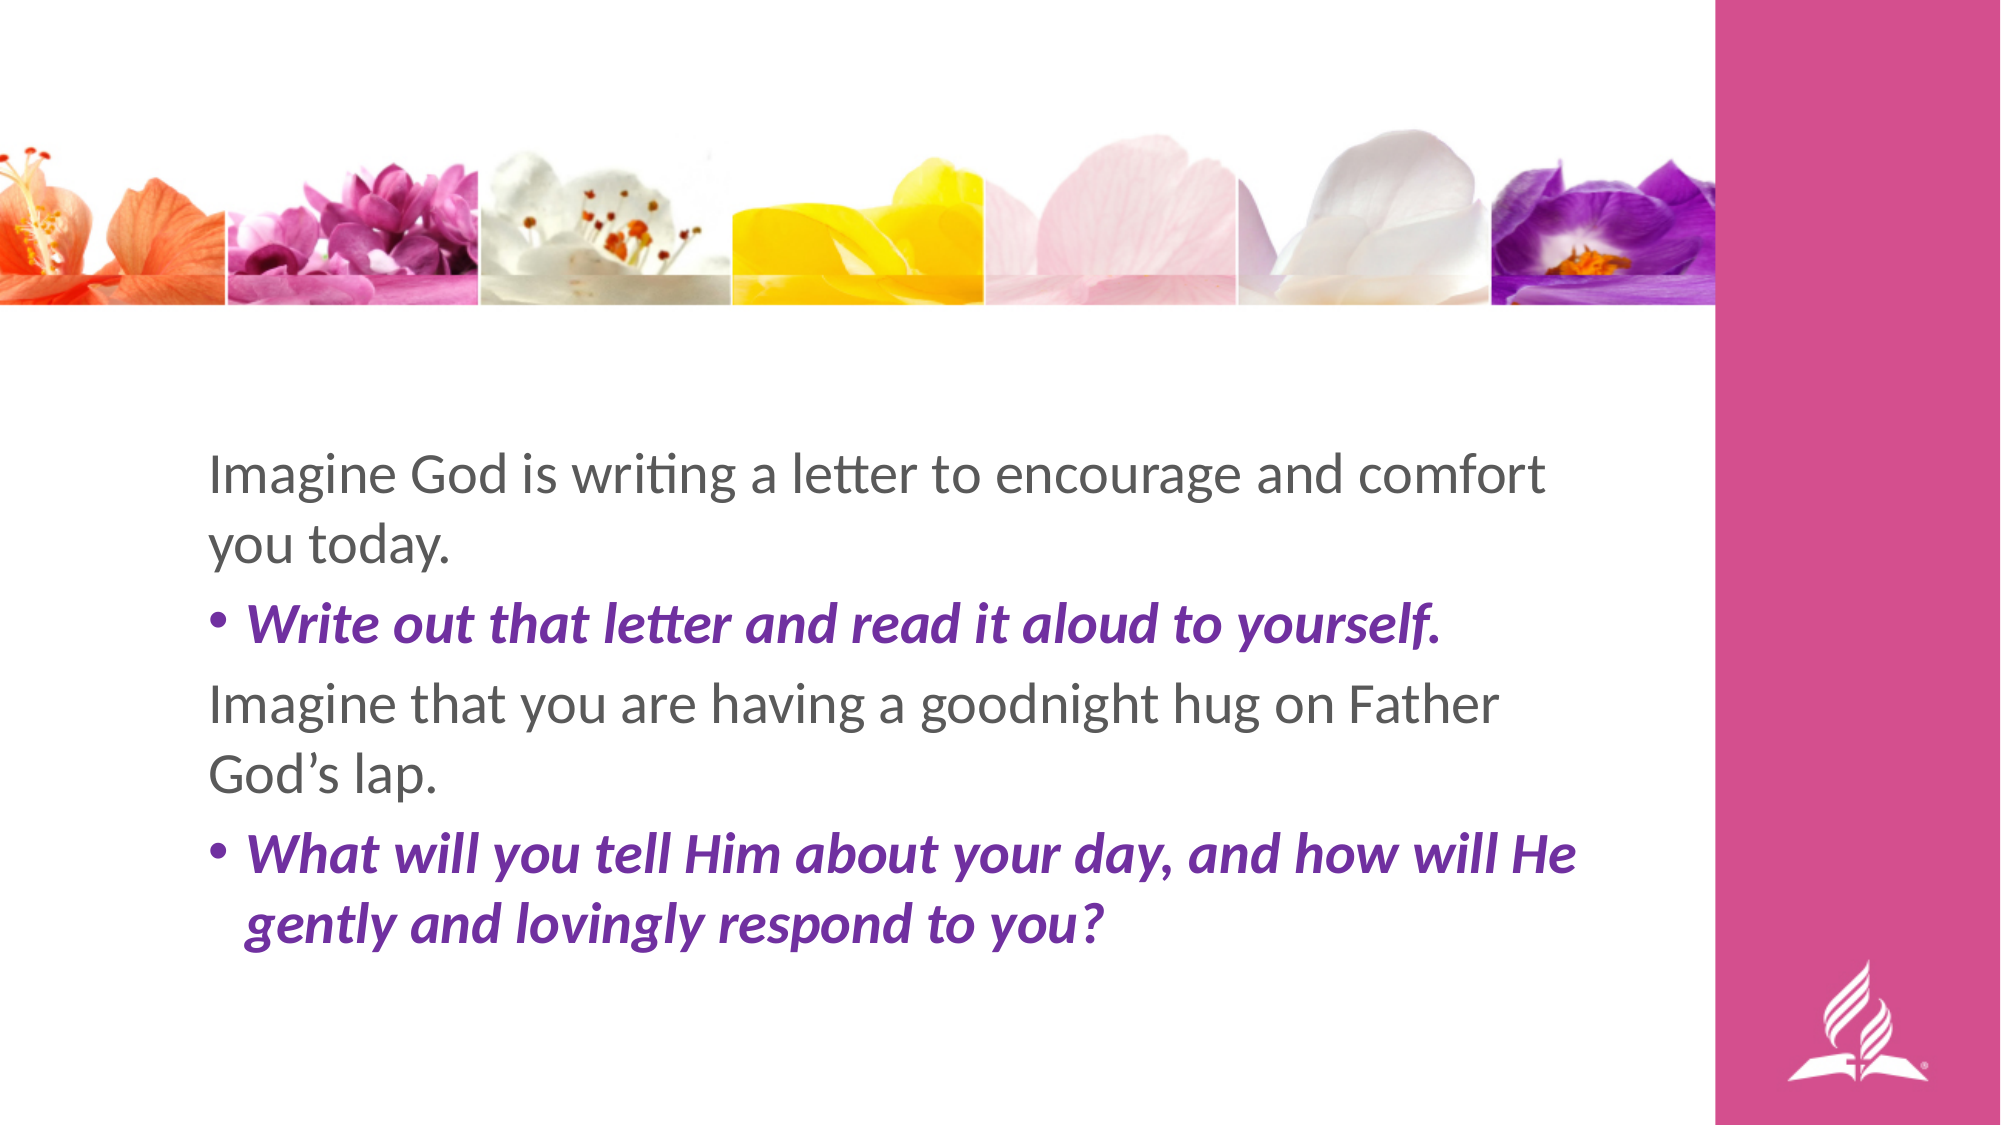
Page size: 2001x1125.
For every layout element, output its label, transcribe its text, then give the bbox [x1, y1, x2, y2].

picture [0, 0, 2001, 1125]
list Imagine God is writing a letter to encourage and comfort you today. Write out that letter and read it aloud to yourself. Imagine that you are having a goodnight hug on Father God’s lap. What will you tell Him about your day, and how will He gently and lovingly respond to you? [118, 347, 1623, 986]
